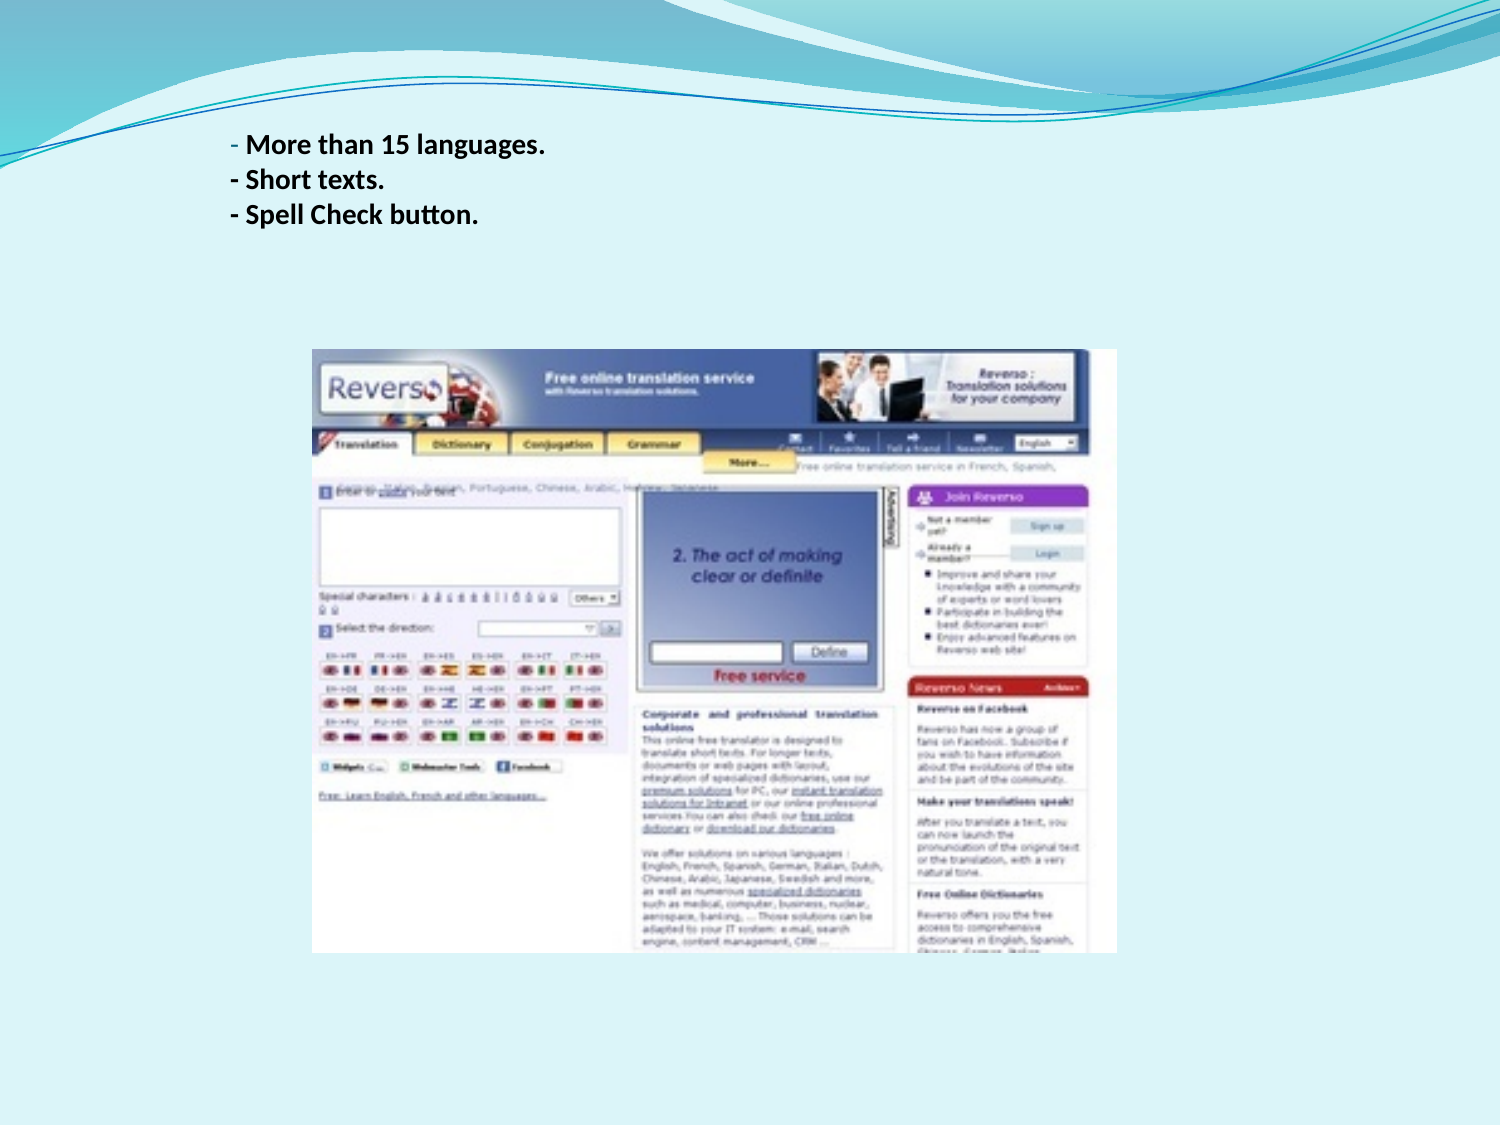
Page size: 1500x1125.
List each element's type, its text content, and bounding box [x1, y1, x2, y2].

title - More than 15 languages. - Short texts. - Spell Check button. [230, 78, 1461, 266]
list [312, 349, 1117, 953]
